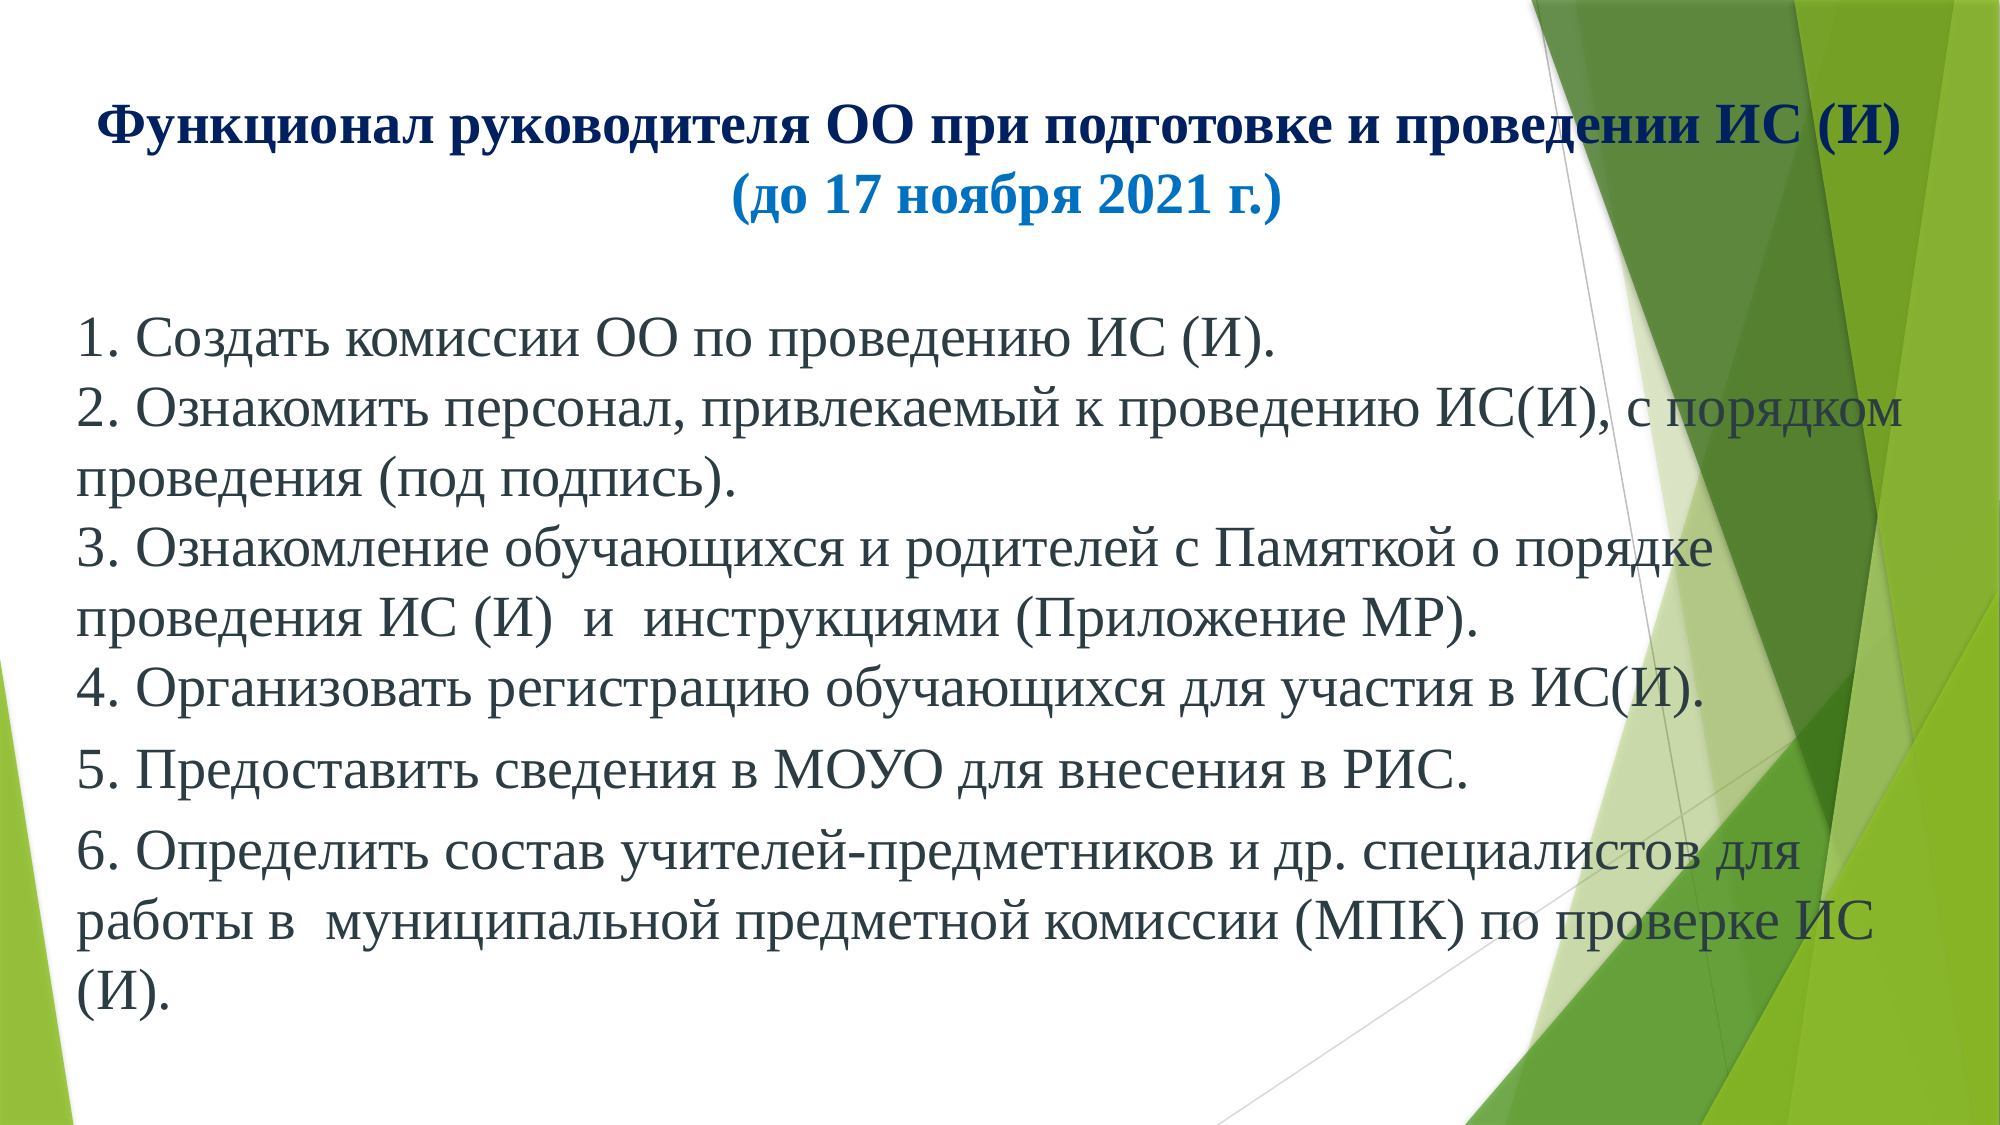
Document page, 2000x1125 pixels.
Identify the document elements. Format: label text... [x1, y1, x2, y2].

text_box 1. Создать комиссии ОО по проведению ИС (И). 2. Ознакомить персонал, привлекаемый к проведению ИС(И), с порядком проведения (под подпись). 3. Ознакомление обучающихся и родителей с Памяткой о порядке проведения ИС (И) и инструкциями (Приложение МР). 4. Организовать регистрацию обучающихся для участия в ИС(И). 5. Предоставить сведения в МОУО для внесения в РИС. 6. Определить состав учителей-предметников и др. специалистов для работы в муниципальной предметной комиссии (МПК) по проверке ИС (И). [62, 290, 1933, 1071]
title Функционал руководителя ОО при подготовке и проведении ИС (И) (до 17 ноября 2021 г.) [31, 78, 1969, 244]
